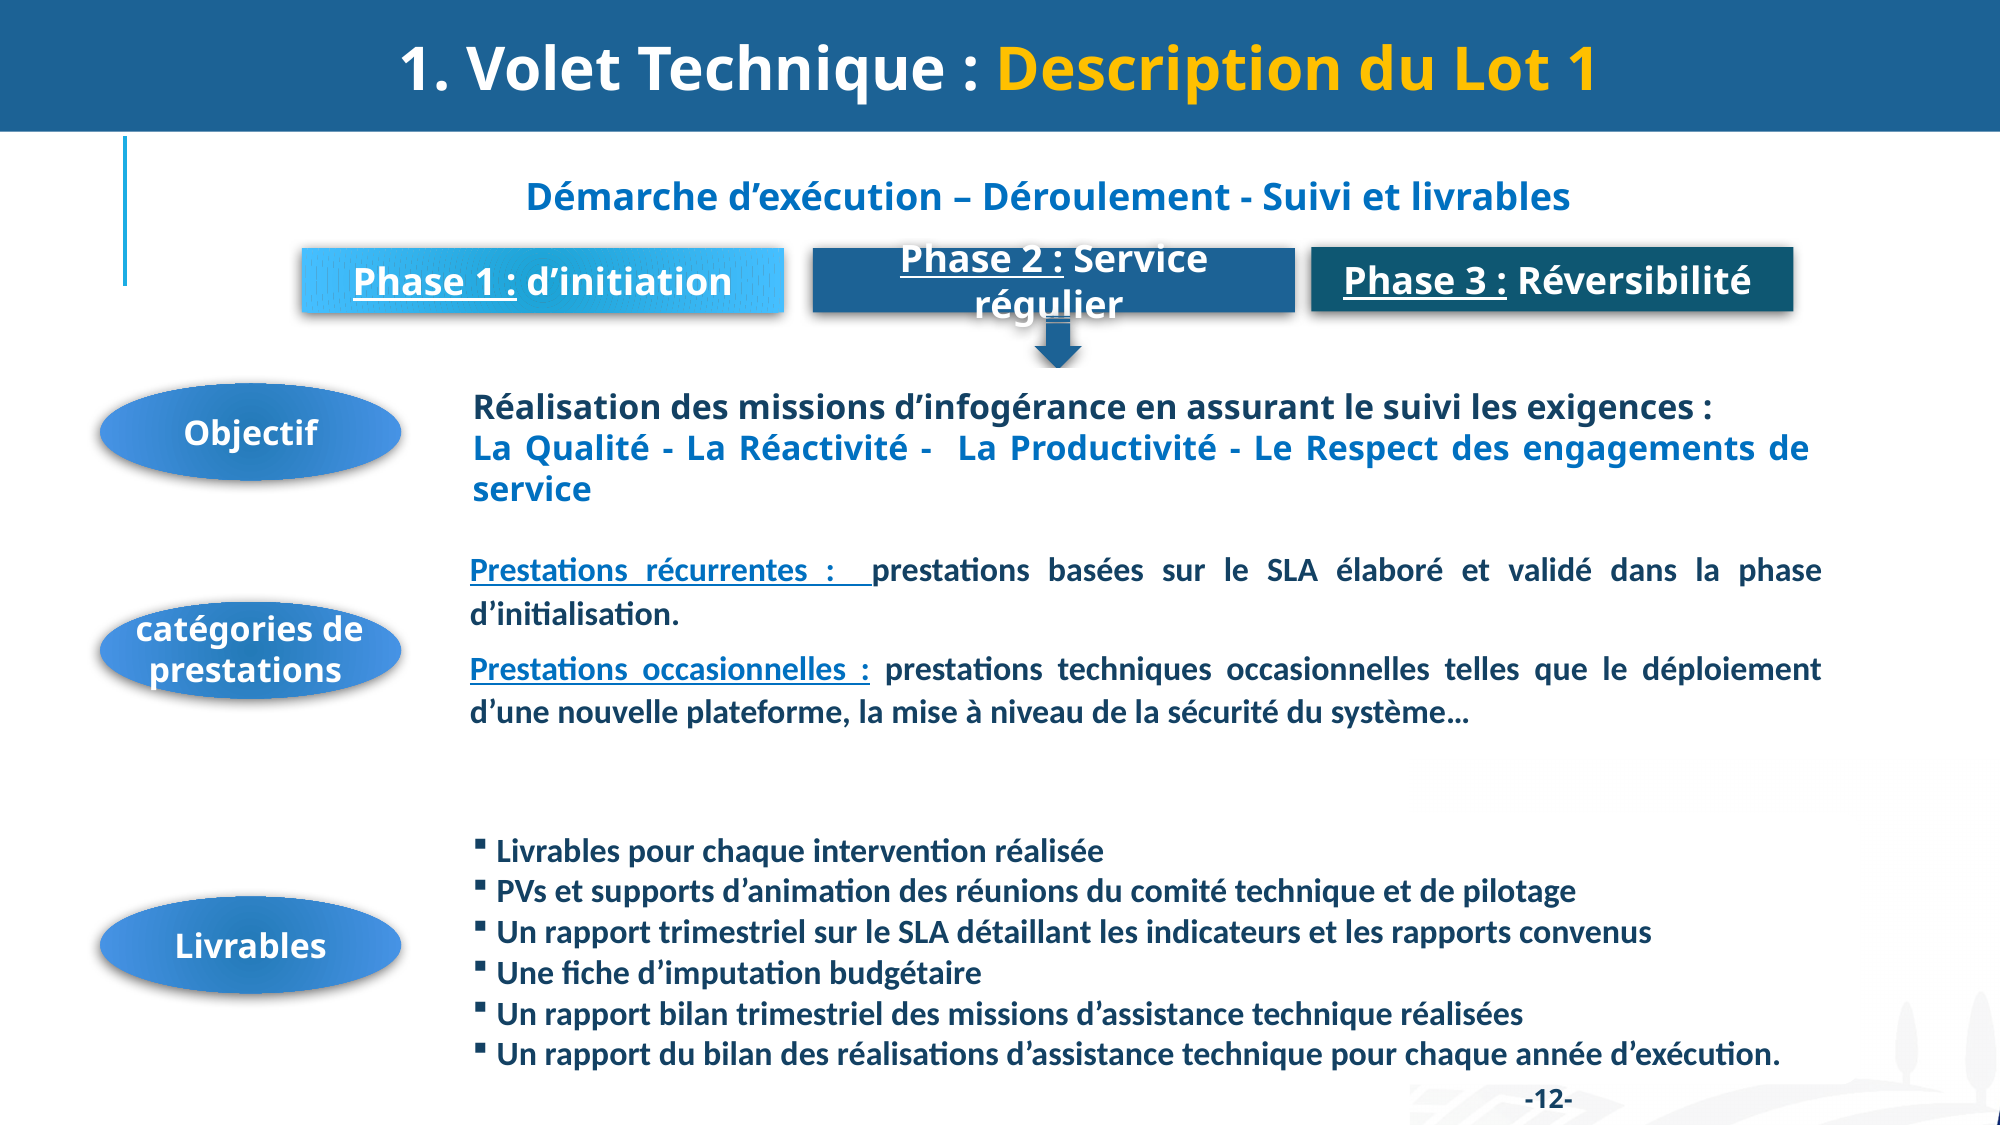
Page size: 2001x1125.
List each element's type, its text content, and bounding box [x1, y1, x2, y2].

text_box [436, 813, 1860, 1084]
text_box Démarche d’exécution – Déroulement - Suivi et livrables [510, 165, 1596, 226]
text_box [99, 369, 1860, 490]
picture [1409, 759, 2000, 1125]
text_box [436, 537, 1860, 760]
text_box Phase 1 : d’initiation [301, 248, 784, 313]
text_box [1034, 323, 1082, 364]
text_box Phase 2 : Service régulier [812, 248, 1295, 313]
text_box [300, 153, 1795, 240]
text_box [99, 599, 402, 699]
text_box Livrables [100, 896, 402, 994]
text_box 1. Volet Technique : Description du Lot 1 [0, 0, 2000, 133]
text_box [1046, 315, 1071, 322]
text_box Phase 3 : Réversibilité [1311, 247, 1794, 312]
